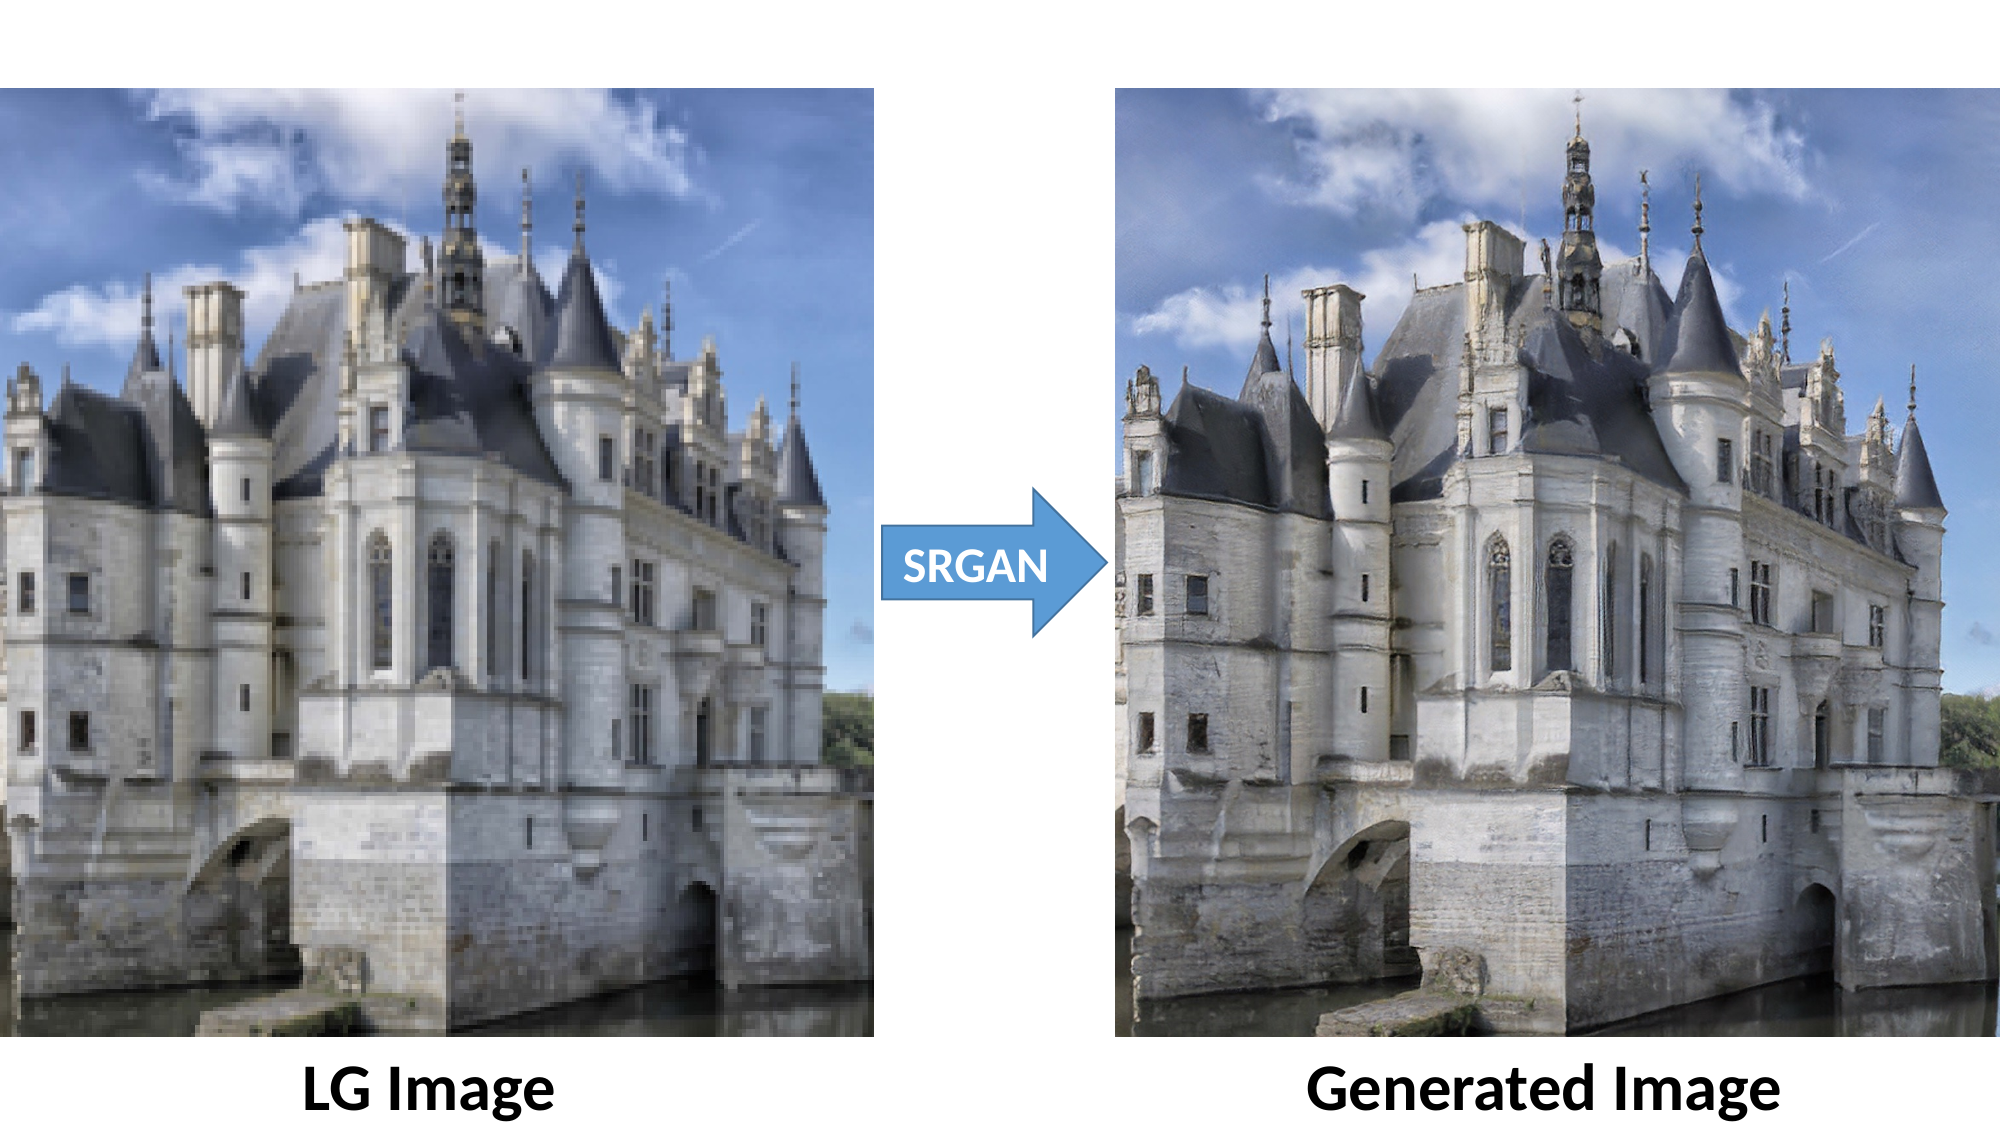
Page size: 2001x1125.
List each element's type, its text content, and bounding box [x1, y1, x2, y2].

text_box LG Image [287, 1037, 572, 1125]
text_box SRGAN [881, 486, 1109, 639]
text_box Generated Image [1291, 1037, 1798, 1125]
picture [0, 88, 874, 1037]
picture [1115, 88, 2000, 1037]
